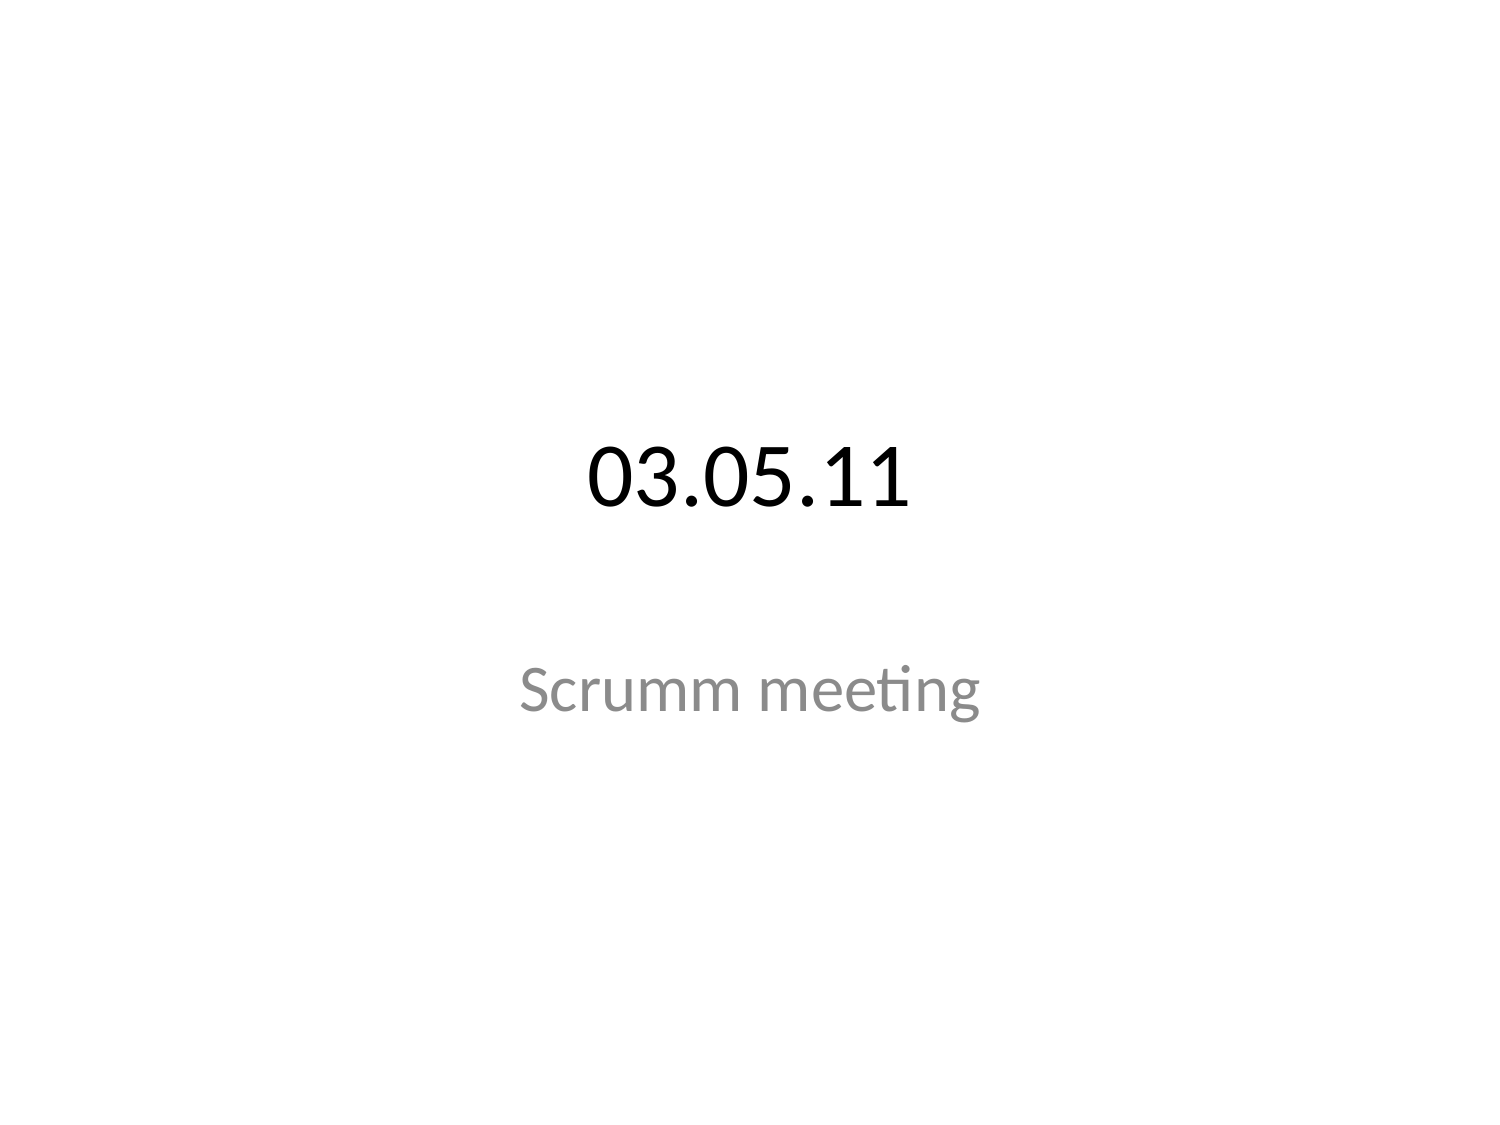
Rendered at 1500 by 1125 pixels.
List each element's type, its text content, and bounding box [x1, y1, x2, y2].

subtitle Scrumm meeting [225, 637, 1275, 925]
title 03.05.11 [112, 349, 1388, 591]
